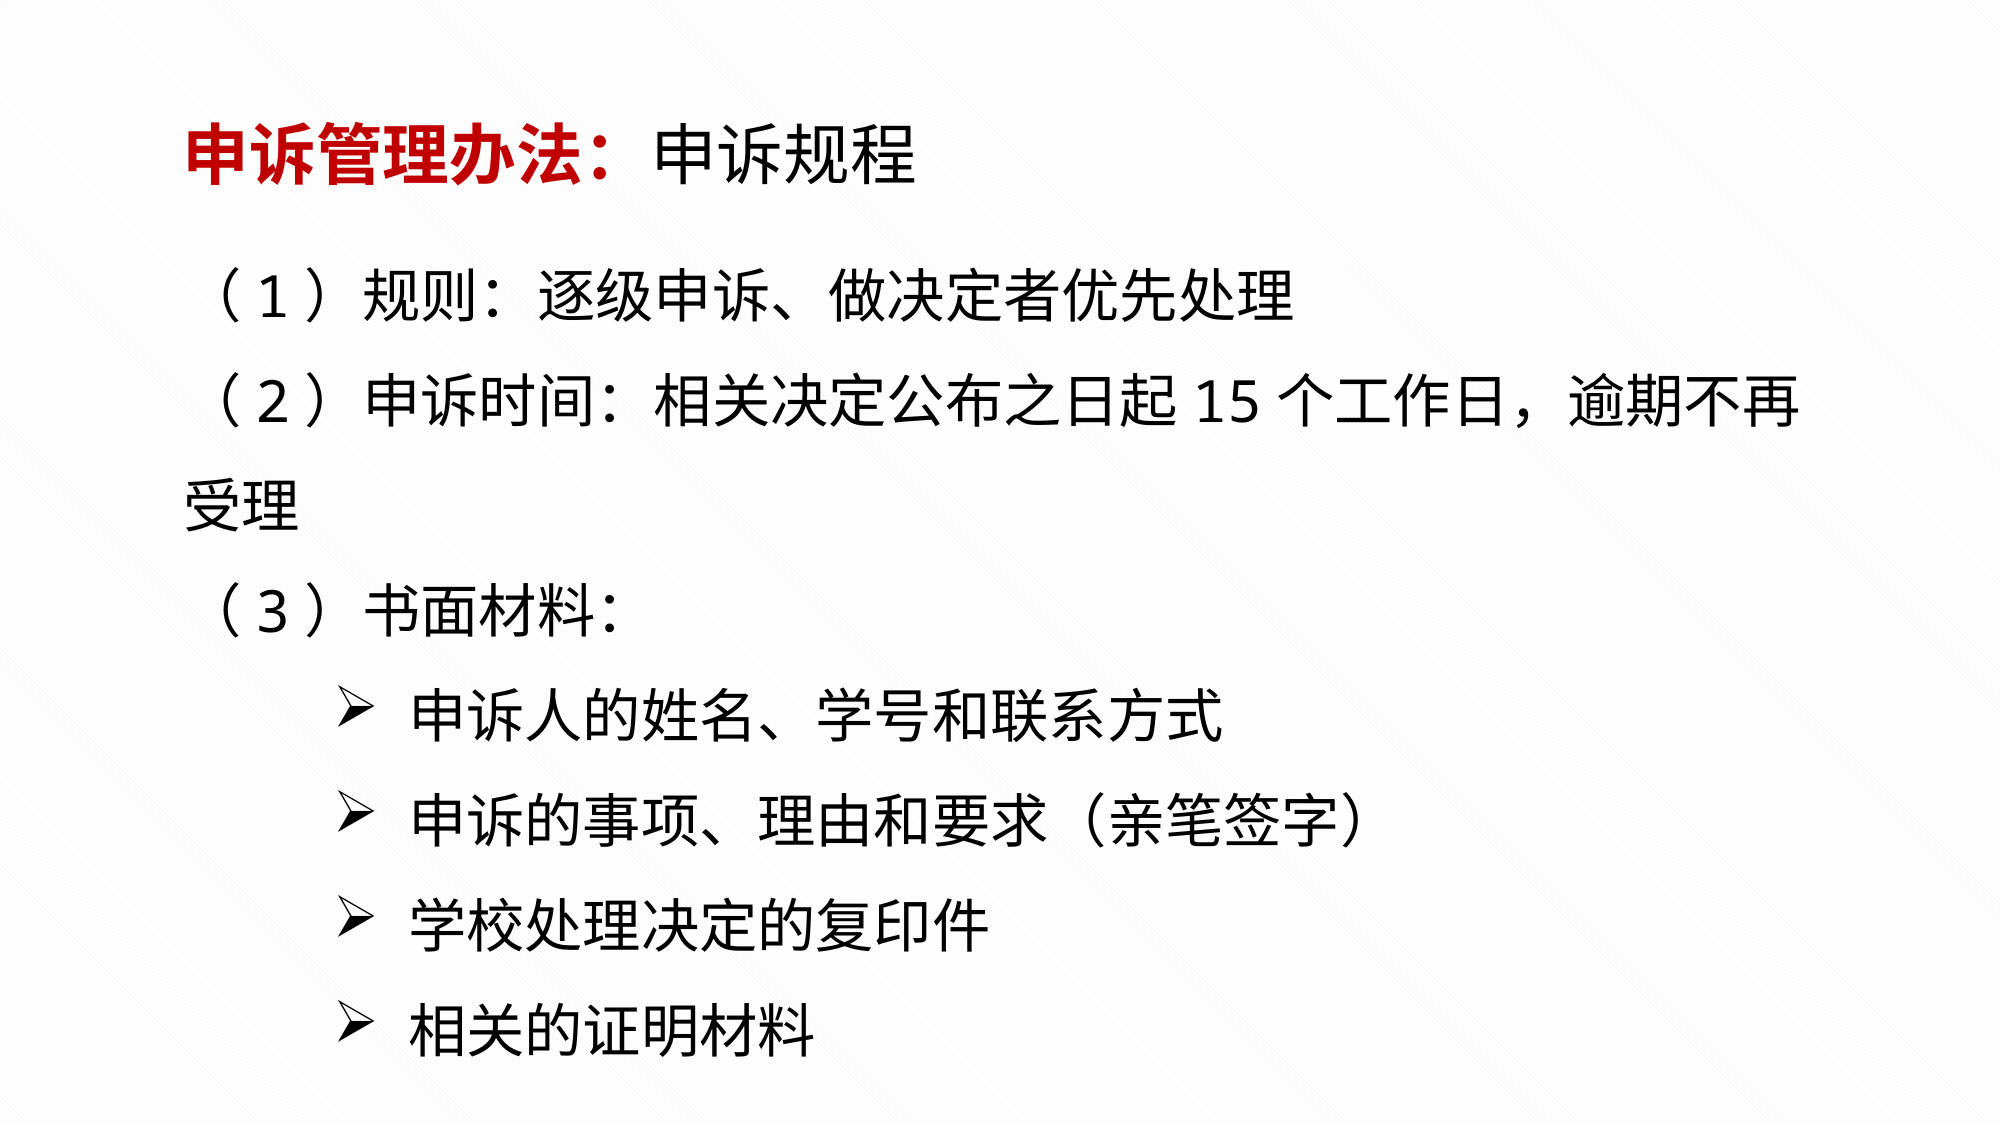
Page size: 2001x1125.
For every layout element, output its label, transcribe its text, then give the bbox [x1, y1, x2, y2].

text_box 申诉管理办法：申诉规程 [124, 65, 1563, 201]
text_box （1）规则：逐级申诉、做决定者优先处理 （2）申诉时间：相关决定公布之日起15个工作日，逾期不再受理 （3）书面材料： 申诉人的姓名、学号和联系方式 申诉的事项、理由和要求（亲笔签字） 学校处理决定的复印件 相关的证明材料 [168, 217, 1864, 1125]
